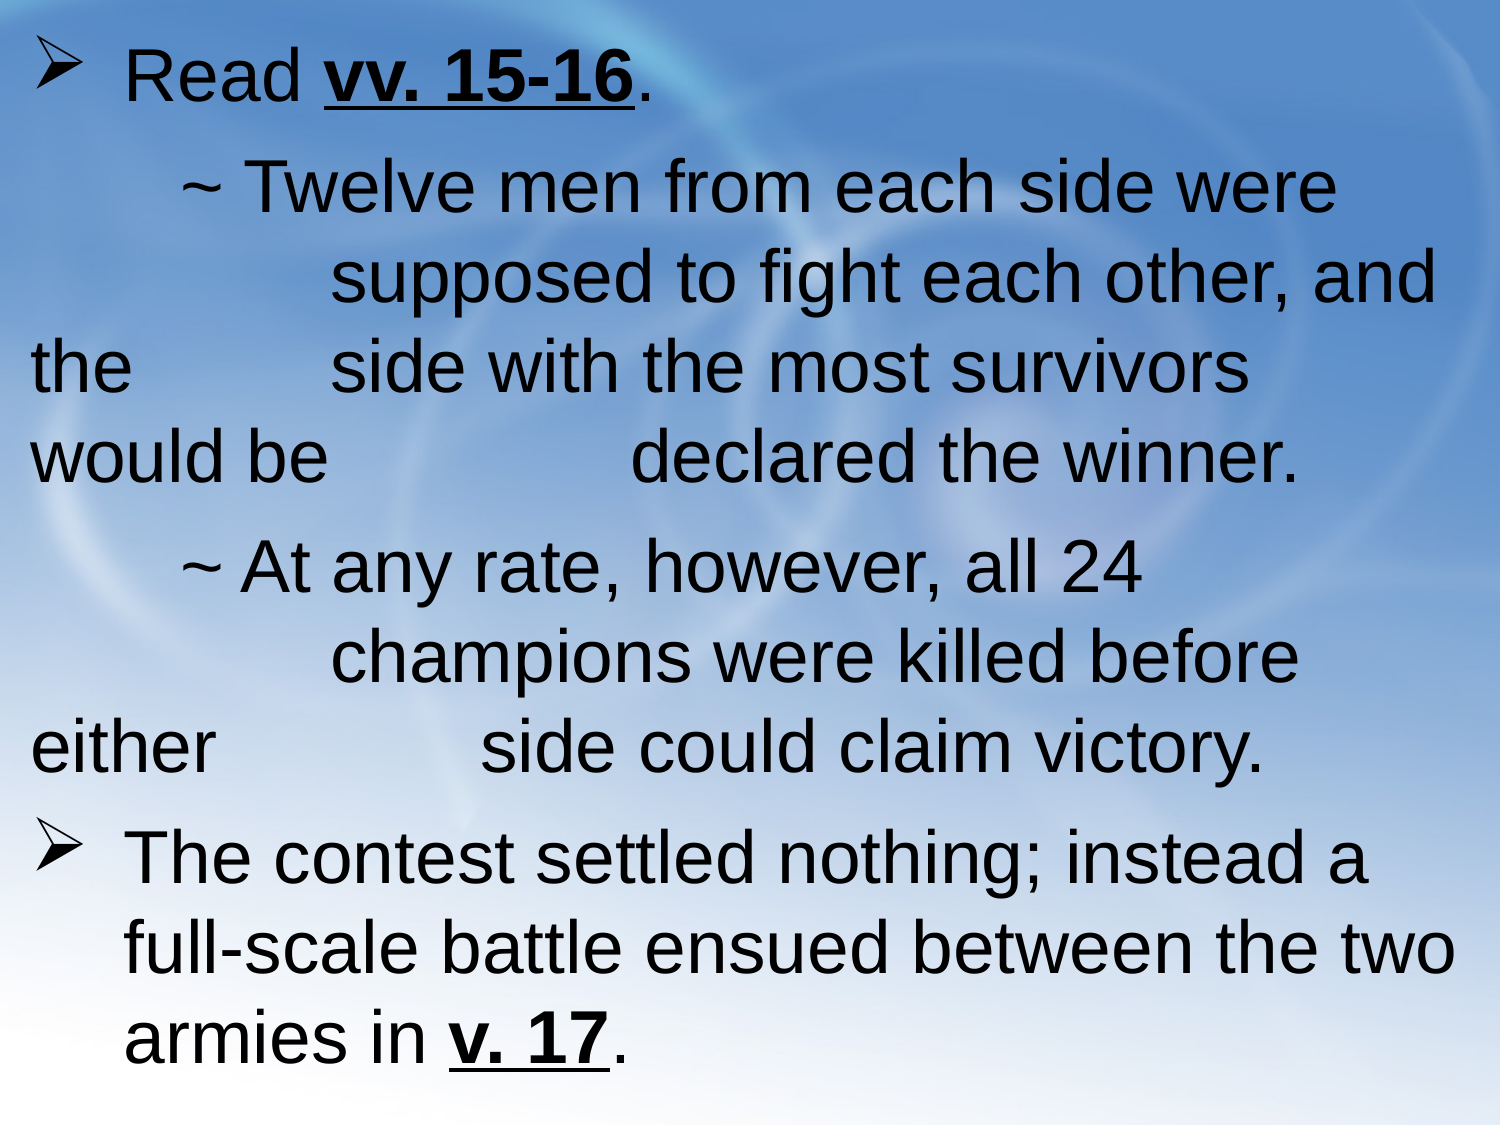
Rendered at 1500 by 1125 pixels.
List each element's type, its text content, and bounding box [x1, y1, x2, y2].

subtitle Read vv. 15-16. ~ Twelve men from each side were supposed to fight each other, and the side with the most survivors would be declared the winner. ~ At any rate, however, all 24 champions were killed before either side could claim victory. The contest settled nothing; instead a full-scale battle ensued between the two armies in v. 17. [15, 18, 1482, 1107]
picture [0, 0, 1500, 1125]
